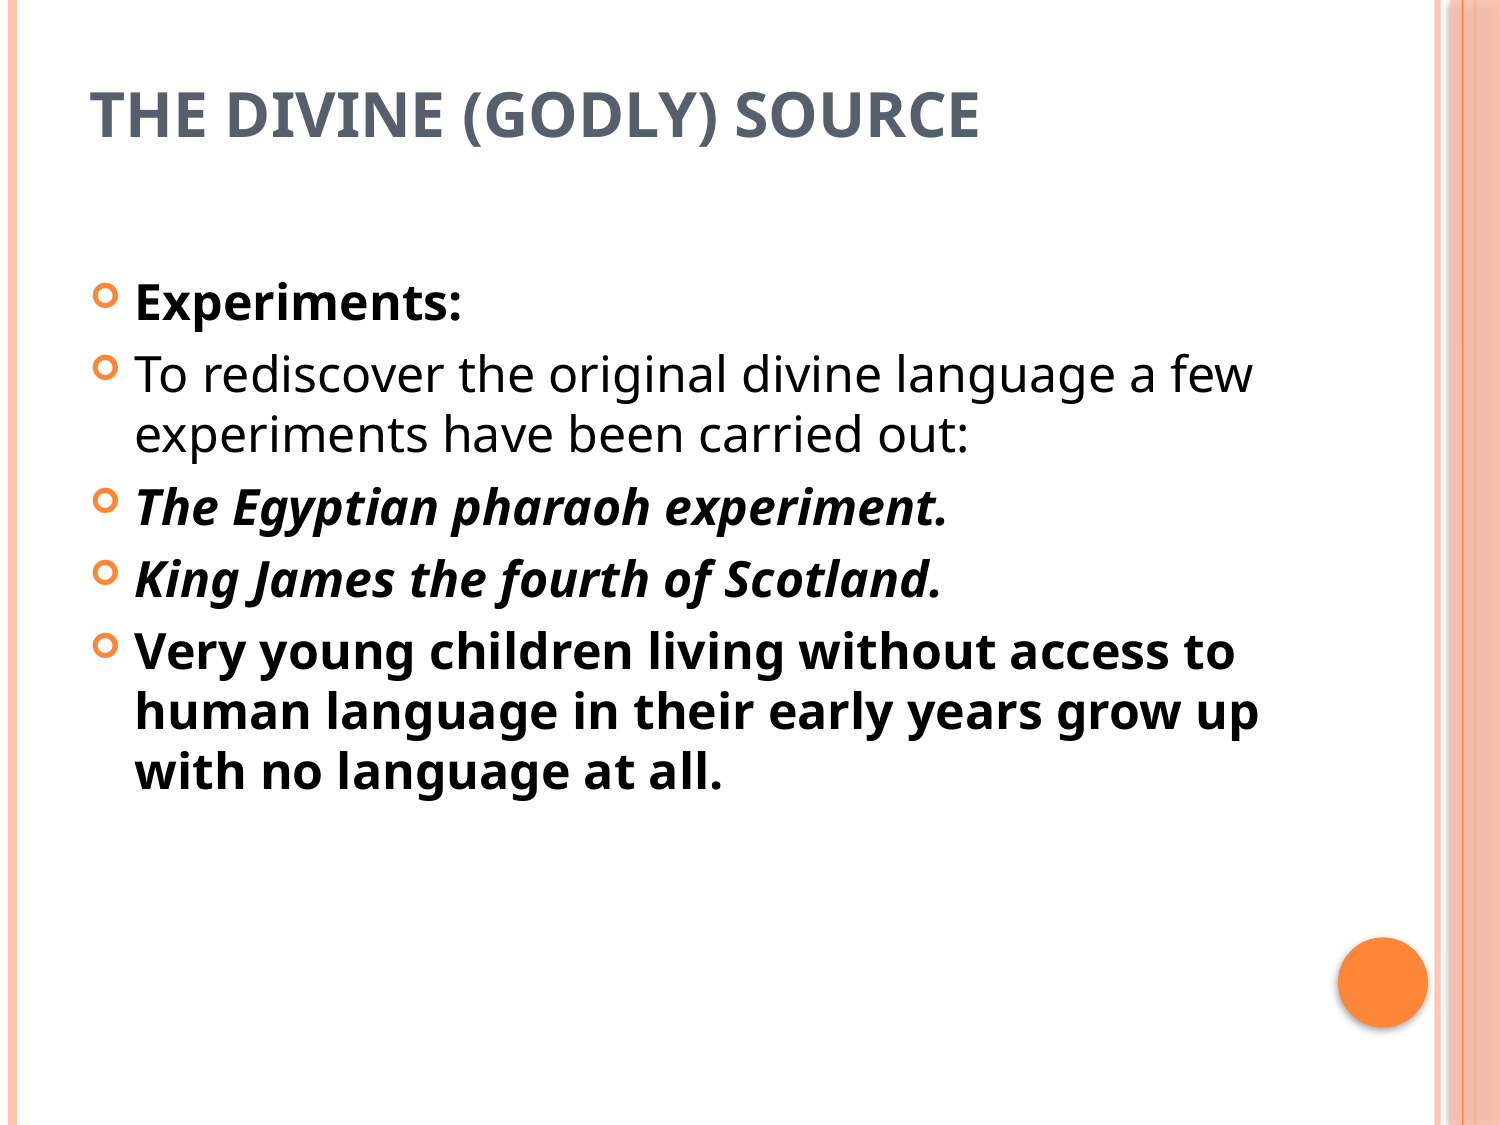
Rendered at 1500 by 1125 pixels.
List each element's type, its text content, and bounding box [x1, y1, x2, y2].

list Experiments: To rediscover the original divine language a few experiments have been carried out: The Egyptian pharaoh experiment. King James the fourth of Scotland. Very young children living without access to human language in their early years grow up with no language at all. [75, 262, 1300, 1062]
title The divine (godly) source [75, 45, 1300, 233]
